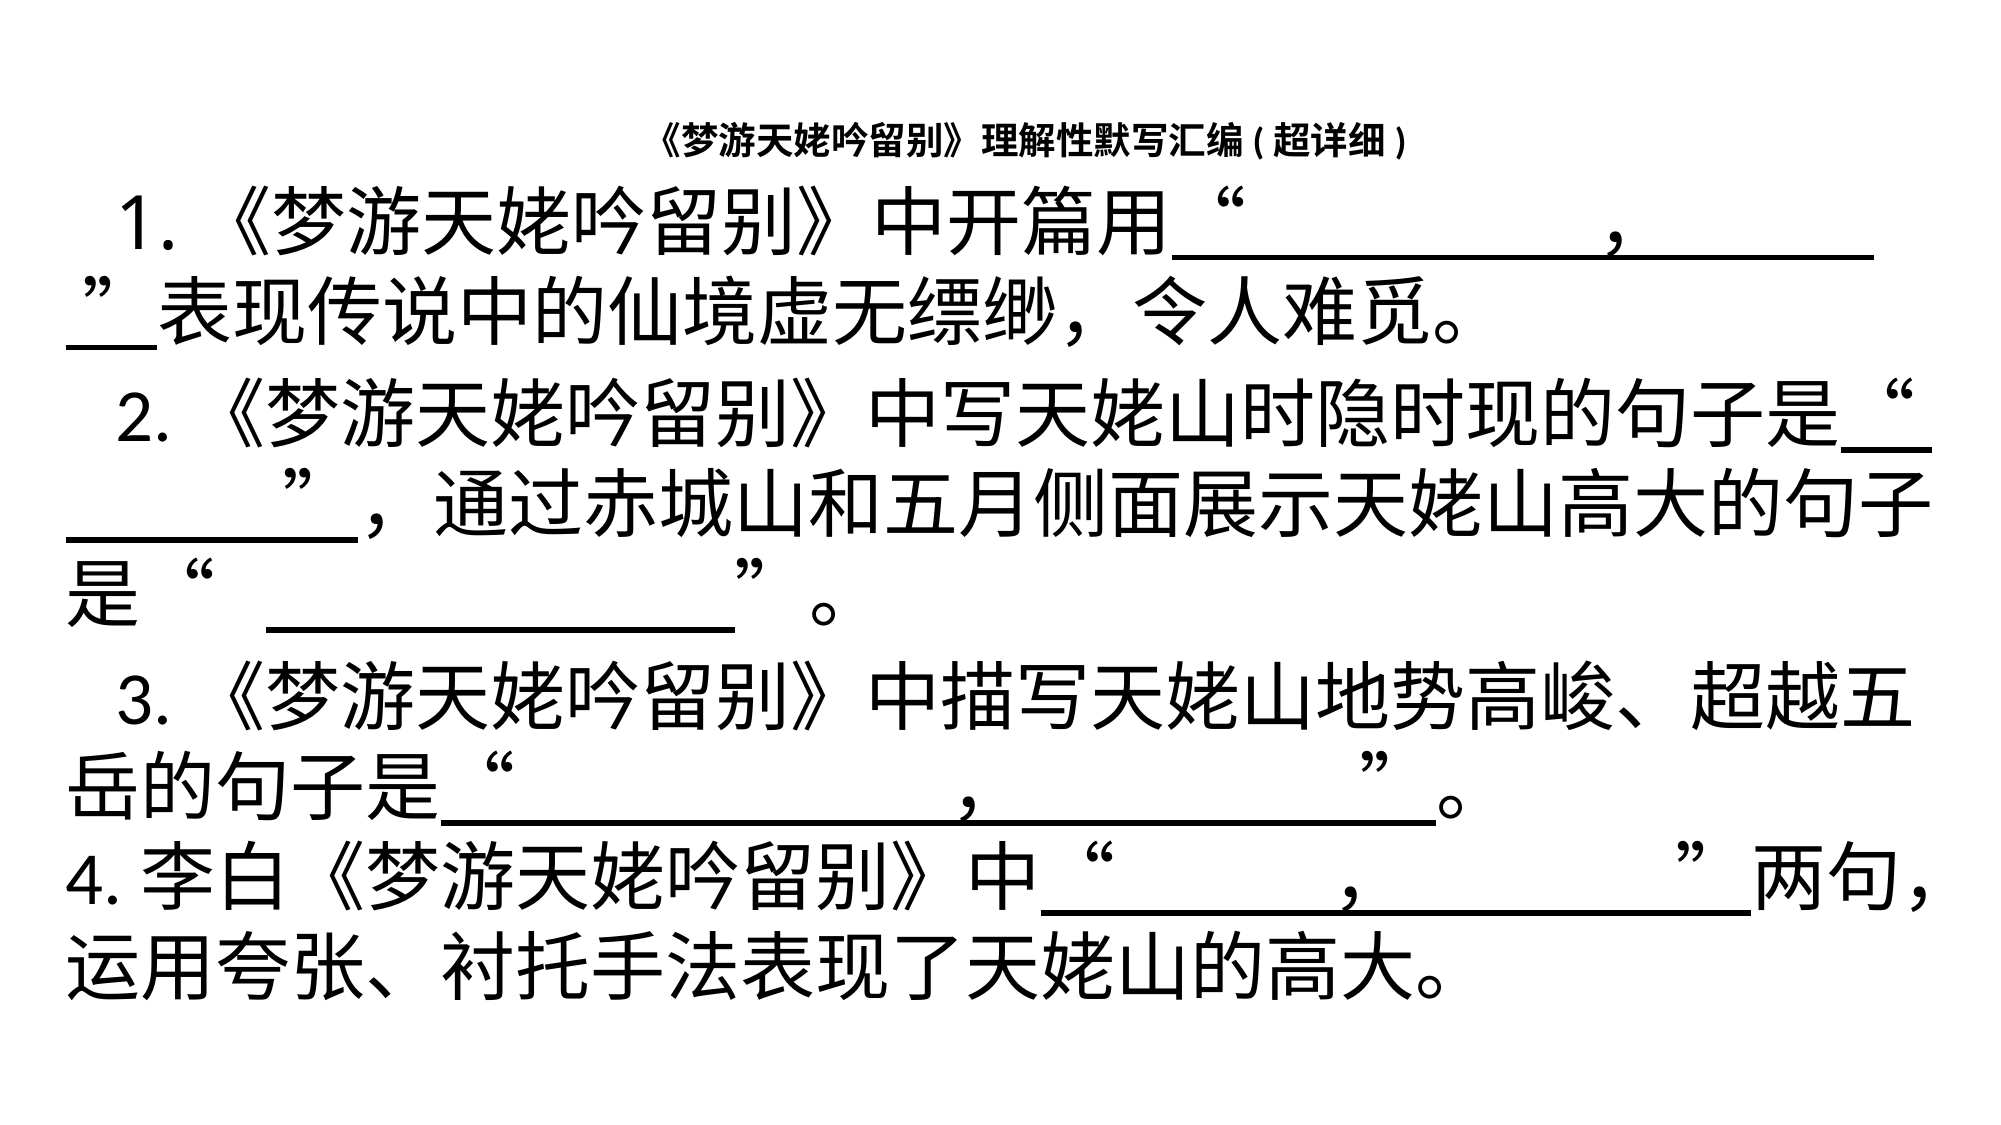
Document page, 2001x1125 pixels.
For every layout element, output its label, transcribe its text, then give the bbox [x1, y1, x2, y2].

text_box 《梦游天姥吟留别》理解性默写汇编(超详细) 1.《梦游天姥吟留别》中开篇用“ ， ”表现传说中的仙境虚无缥缈，令人难觅。 2.《梦游天姥吟留别》中写天姥山时隐时现的句子是“ ”，通过赤城山和五月侧面展示天姥山高大的句子是“ ”。 3.《梦游天姥吟留别》中描写天姥山地势高峻、超越五岳的句子是“ ， ”。 4.李白《梦游天姥吟留别》中“ ， ”两句，运用夸张、衬托手法表现了天姥山的高大。 [50, 109, 1949, 1120]
